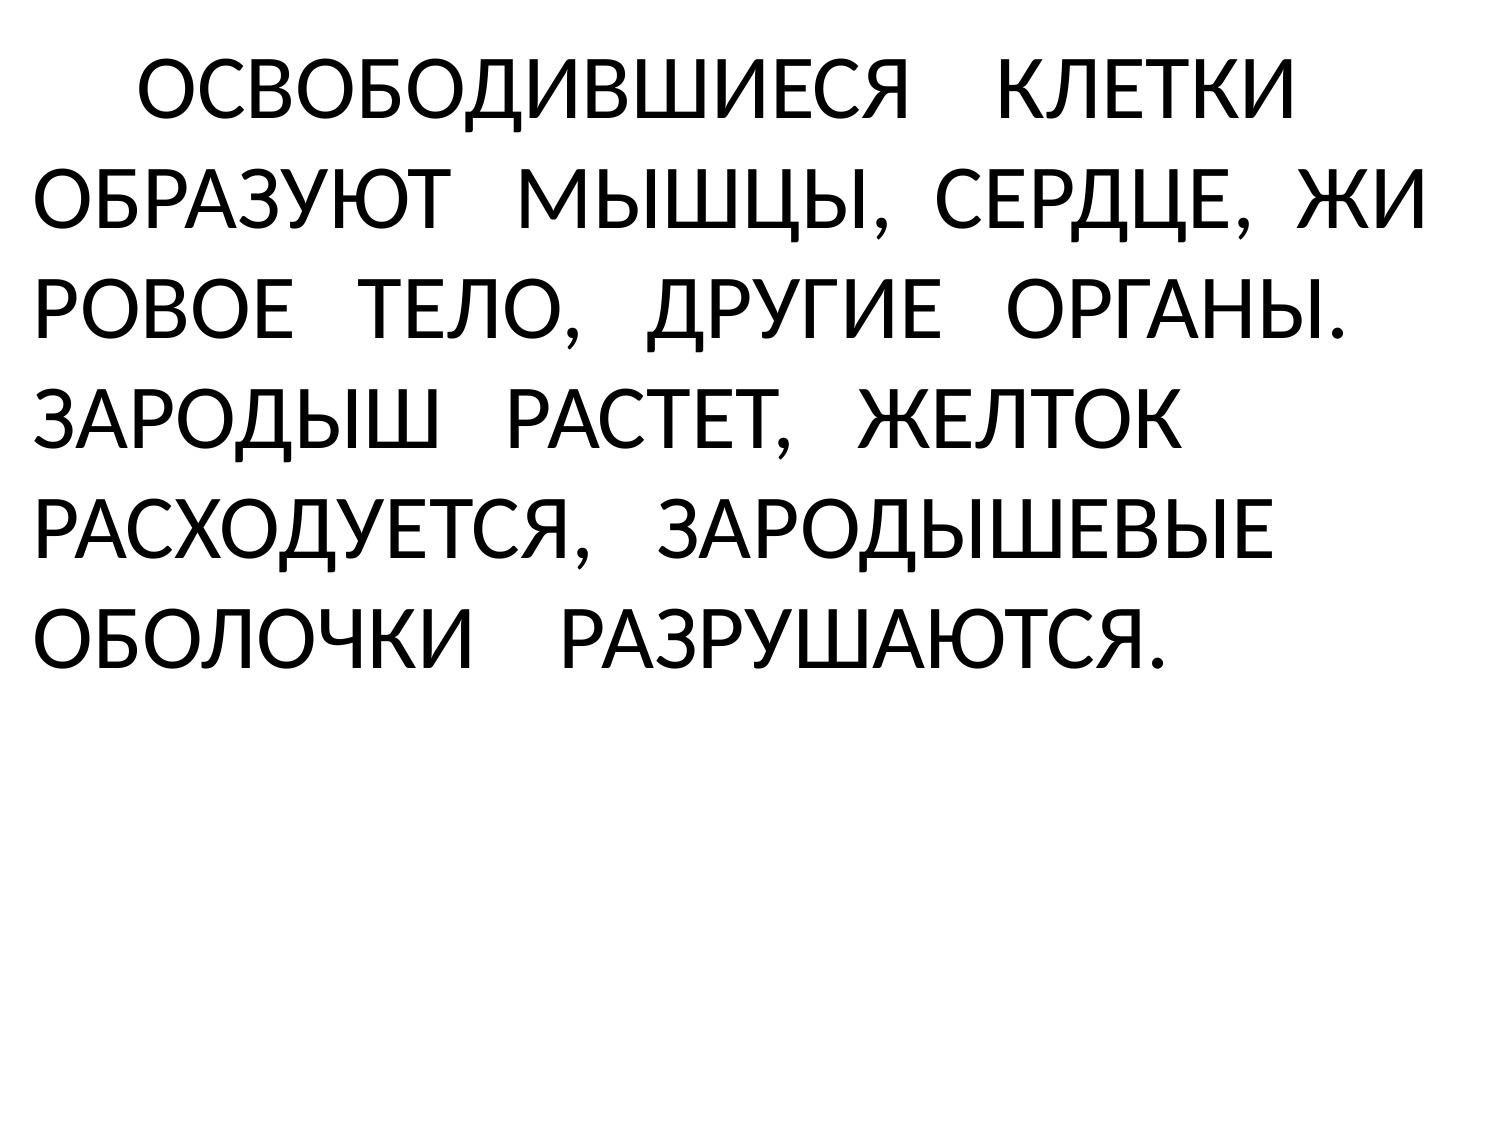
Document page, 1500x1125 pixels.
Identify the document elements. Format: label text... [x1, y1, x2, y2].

title ОСВОБОДИВШИЕСЯ КЛЕТКИ ОБРАЗУЮТ МЫШЦЫ, СЕРДЦЕ, ЖИ­РОВОЕ ТЕЛО, ДРУГИЕ ОРГАНЫ. ЗАРОДЫШ РАСТЕТ, ЖЕЛТОК РАСХОДУЕТСЯ, ЗА­РОДЫШЕВЫЕ ОБОЛОЧКИ РАЗРУШАЮТСЯ. [17, 19, 1483, 1102]
